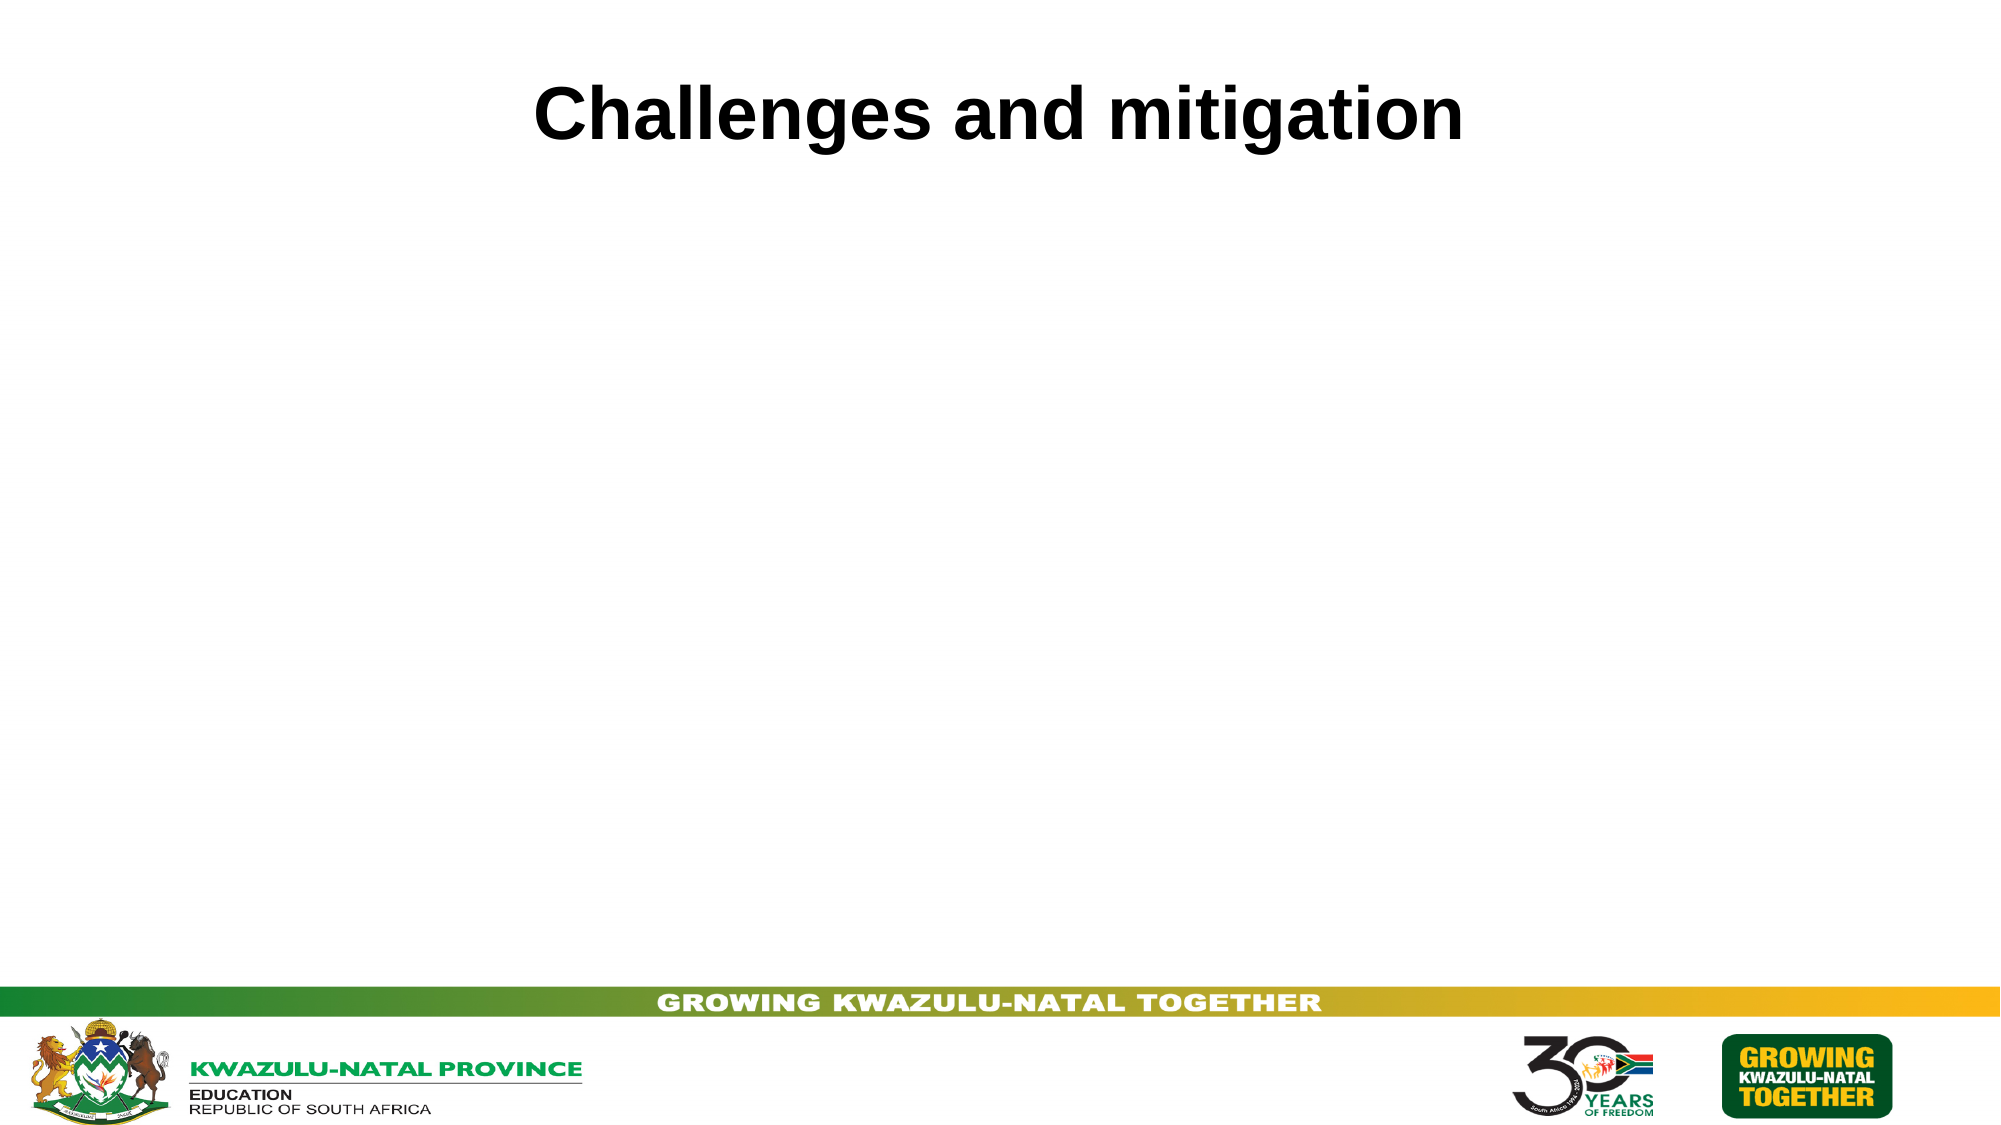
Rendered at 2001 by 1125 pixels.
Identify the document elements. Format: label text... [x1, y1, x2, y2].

picture [0, 0, 2001, 1125]
title Challenges and mitigation [137, 59, 1863, 171]
